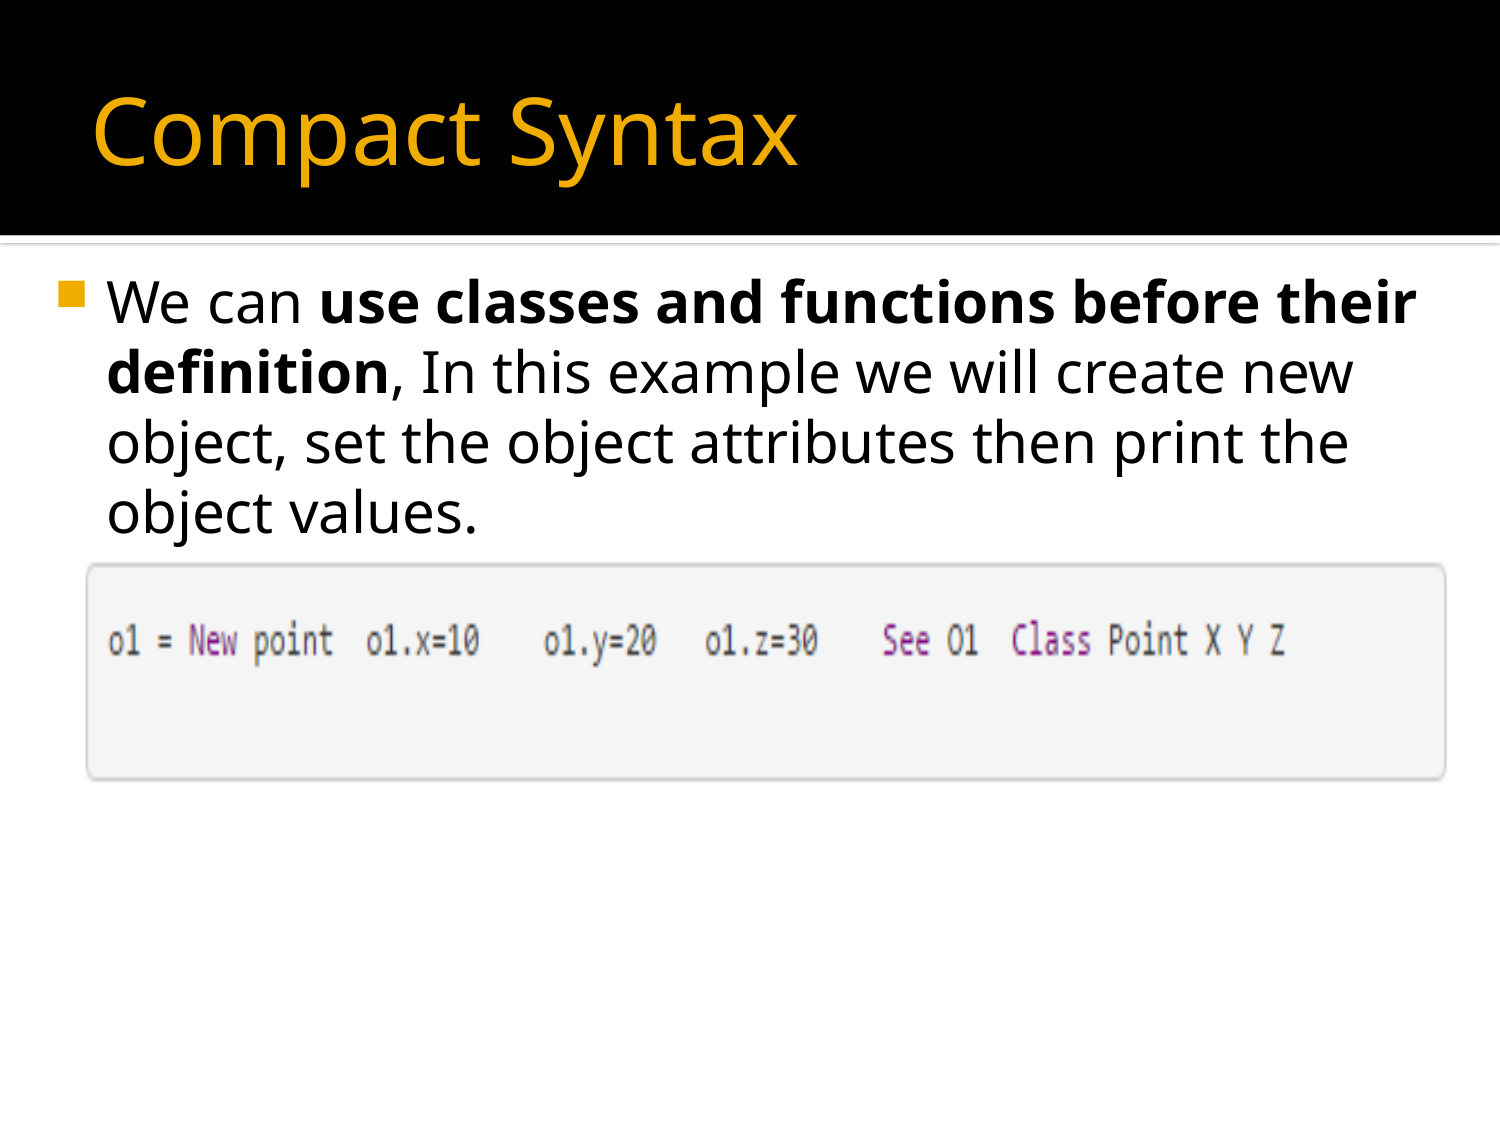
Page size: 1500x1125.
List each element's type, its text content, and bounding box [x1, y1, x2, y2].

list We can use classes and functions before their definition, In this example we will create new object, set the object attributes then print the object values. [24, 249, 1463, 1050]
title Compact Syntax [75, 25, 1425, 231]
picture [74, 549, 1463, 825]
